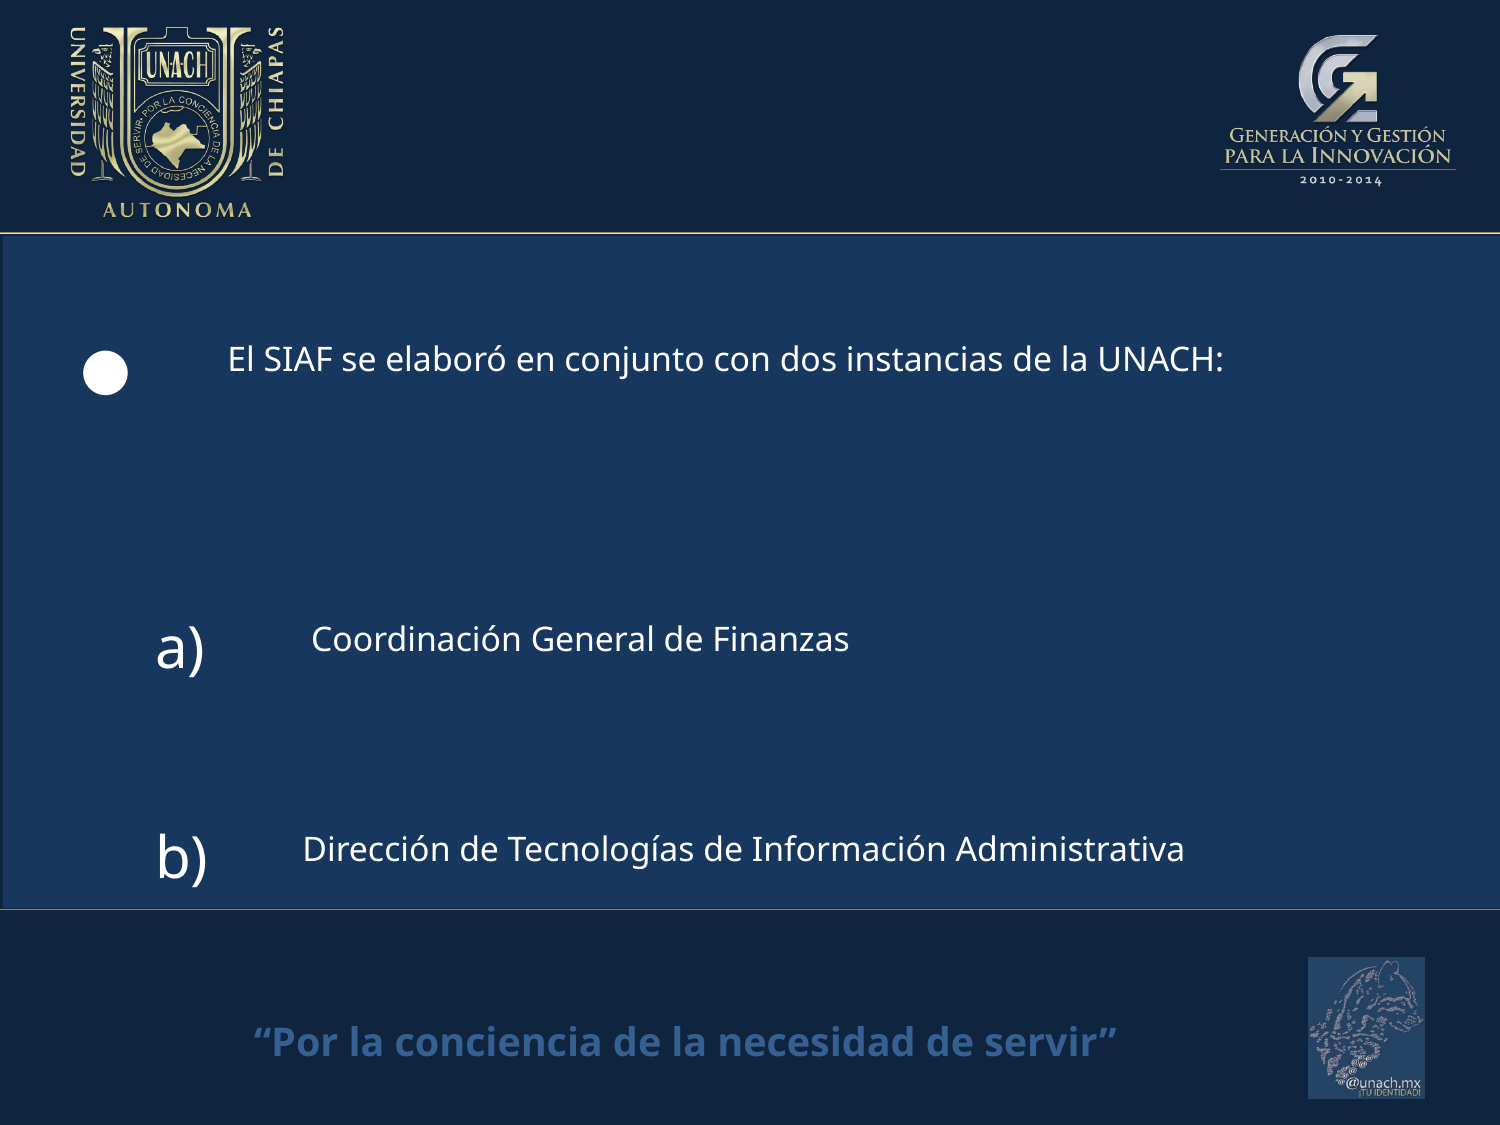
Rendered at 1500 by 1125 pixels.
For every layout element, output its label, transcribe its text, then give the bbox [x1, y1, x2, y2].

text_box El SIAF se elaboró en conjunto con dos instancias de la UNACH: Coordinación General de Finanzas Dirección de Tecnologías de Información Administrativa [64, 251, 1428, 970]
picture [1308, 970, 1425, 1099]
picture [1184, 11, 1483, 212]
picture [12, 10, 344, 232]
